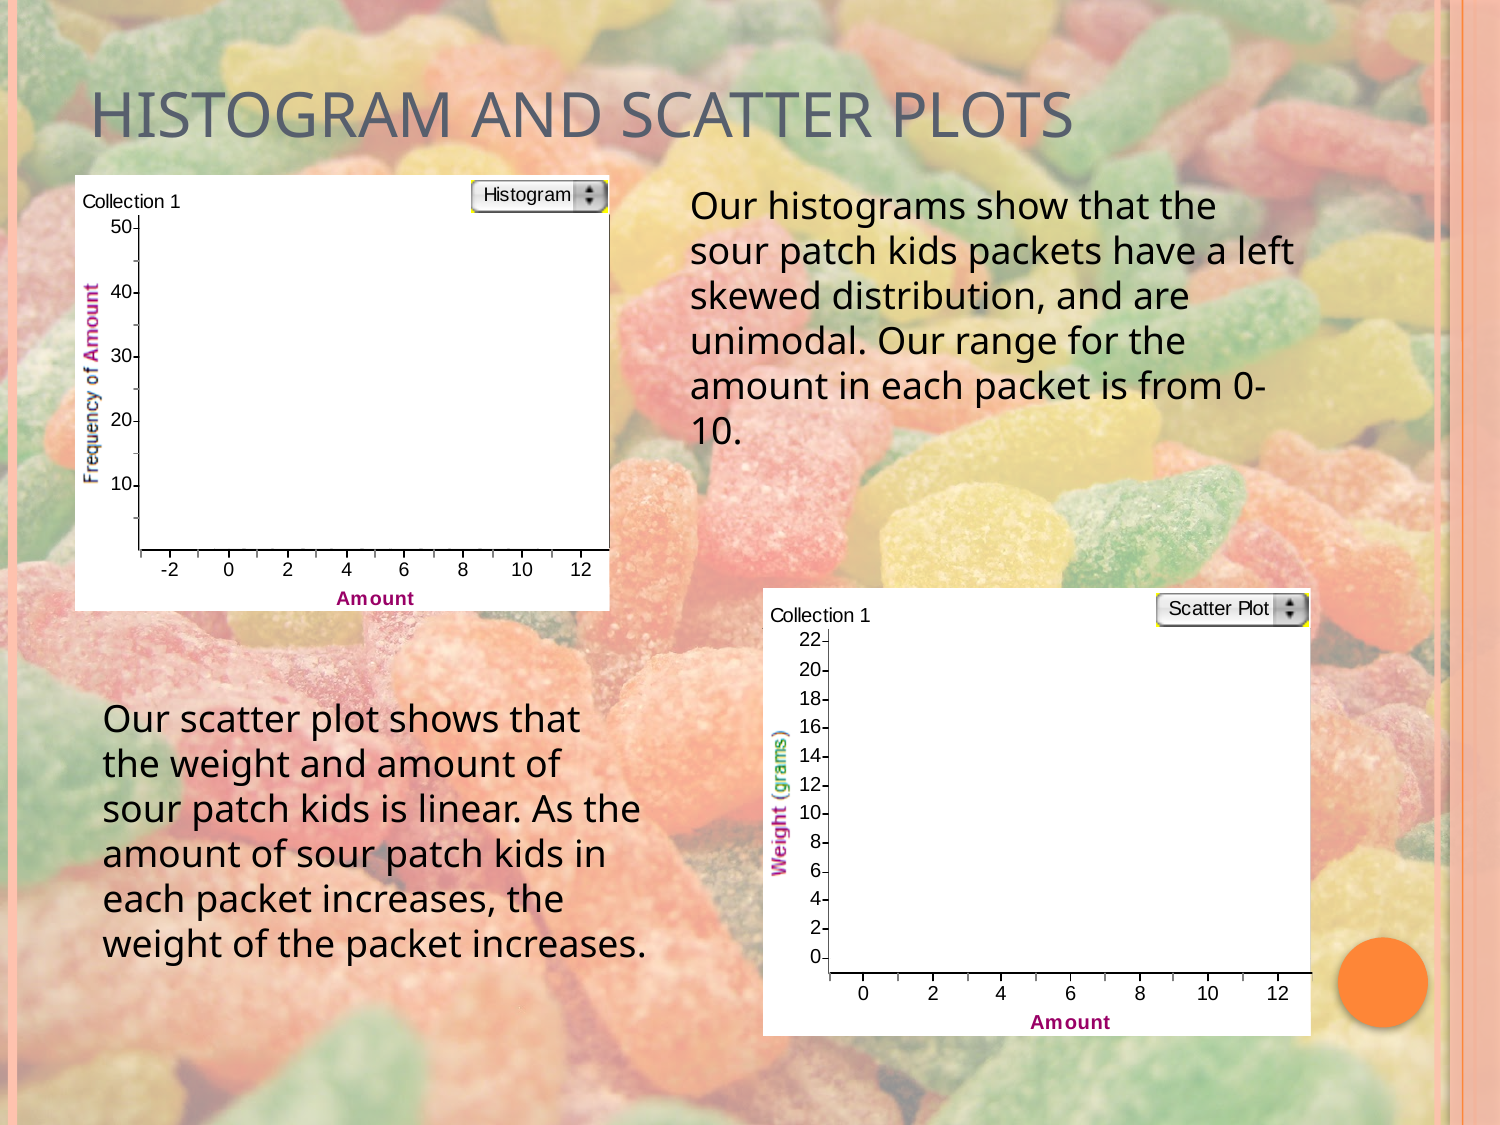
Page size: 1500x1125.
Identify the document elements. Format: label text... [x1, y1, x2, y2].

picture [761, 587, 1313, 1038]
title Histogram and scatter plots [75, 50, 1300, 158]
text_box Our scatter plot shows that the weight and amount of sour patch kids is linear. As the amount of sour patch kids in each packet increases, the weight of the packet increases. [87, 687, 663, 973]
text_box Our histograms show that the sour patch kids packets have a left skewed distribution, and are unimodal. Our range for the amount in each packet is from 0-10. [675, 174, 1313, 460]
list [74, 174, 612, 613]
